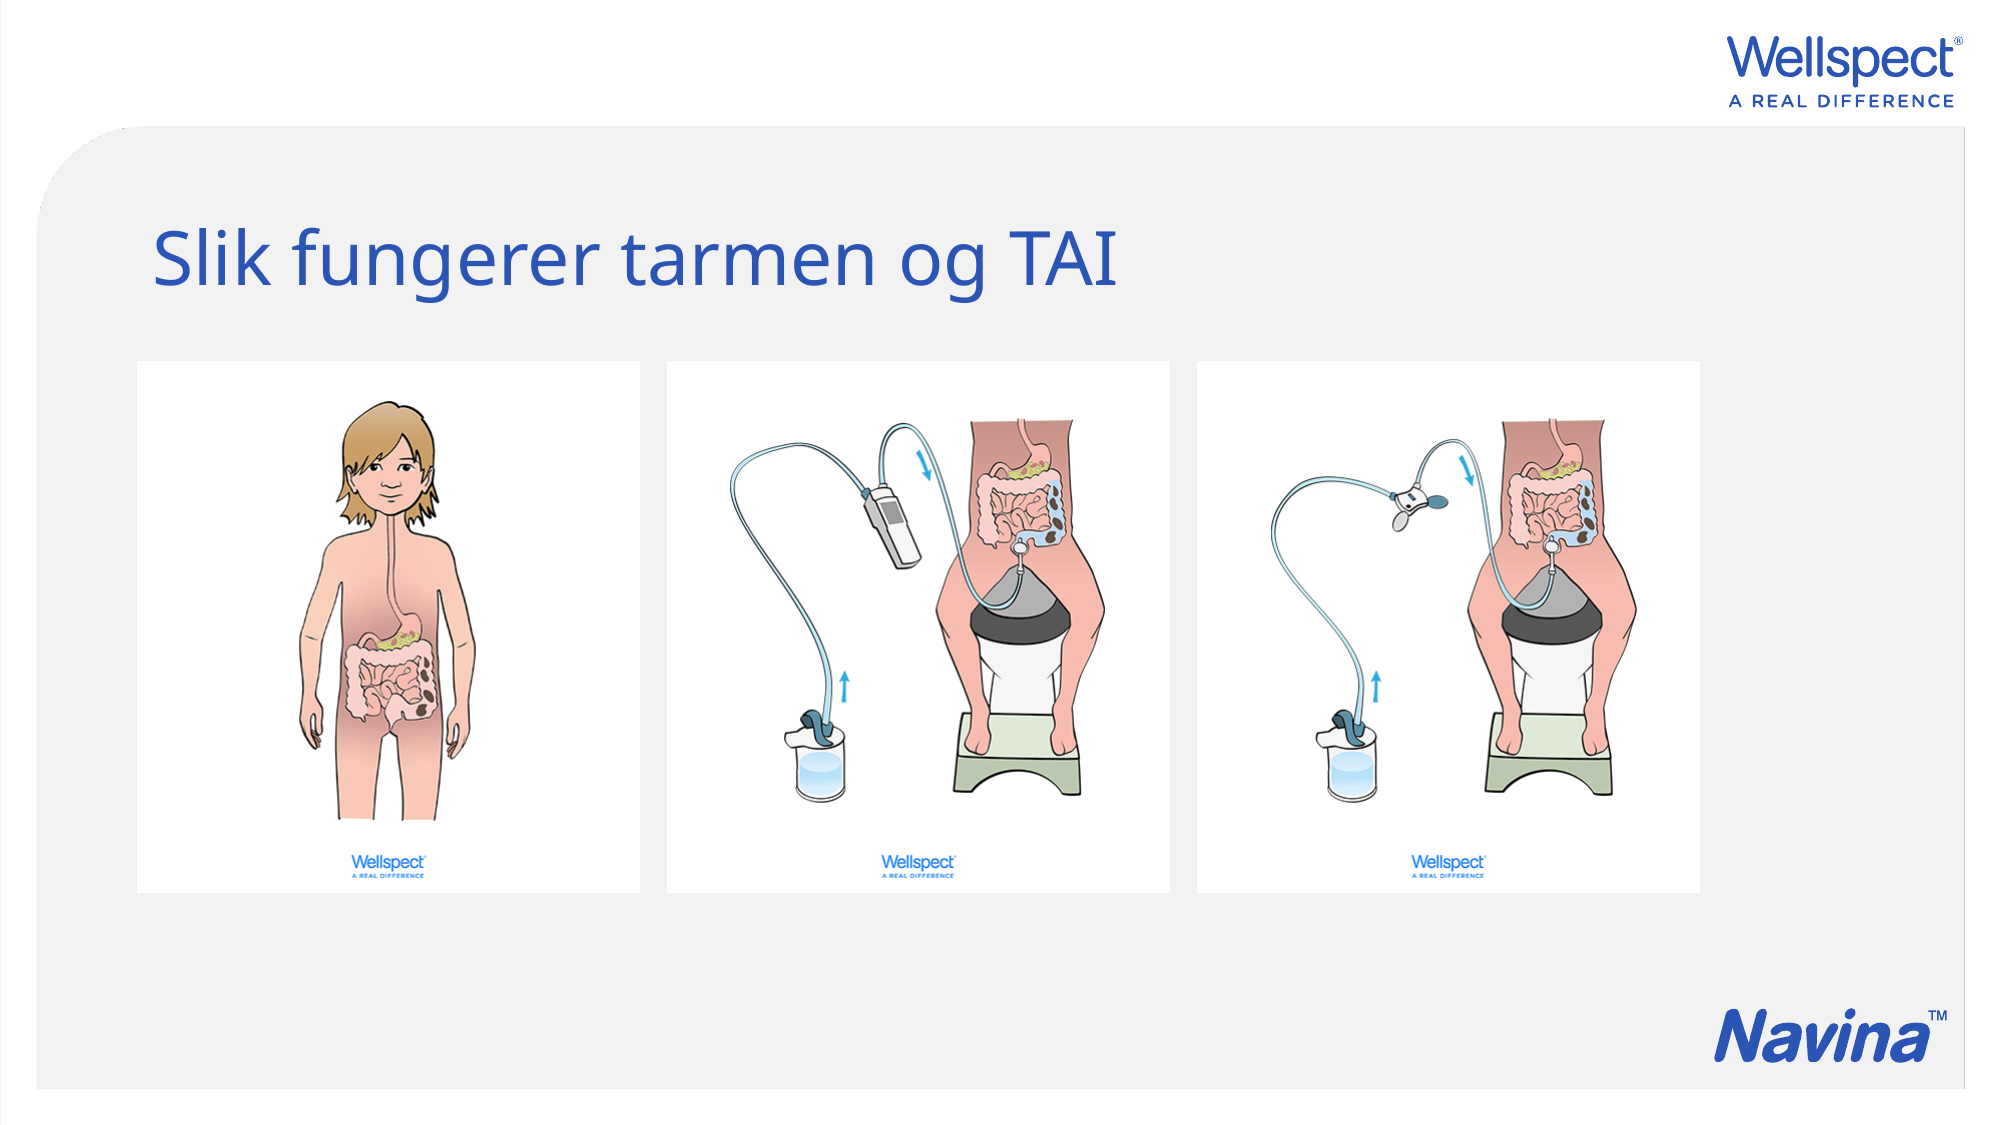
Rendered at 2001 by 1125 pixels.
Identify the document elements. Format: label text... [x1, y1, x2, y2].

picture [0, 0, 2001, 1125]
title Slik fungerer tarmen og TAI [137, 160, 1863, 362]
